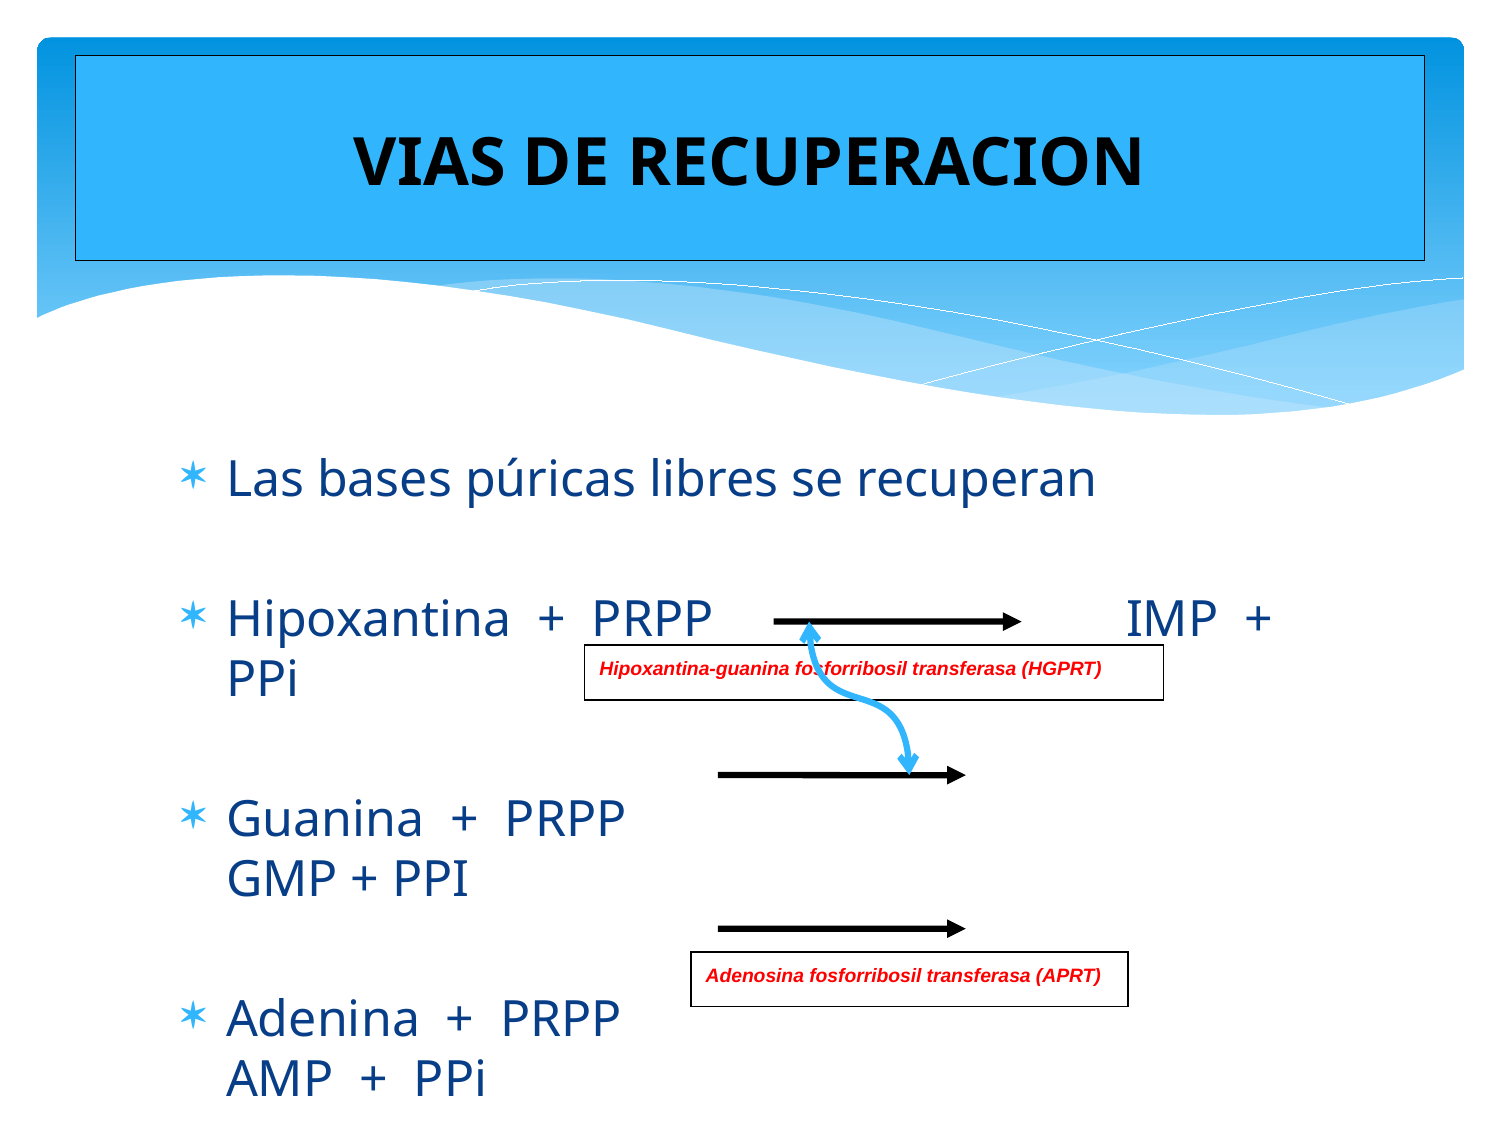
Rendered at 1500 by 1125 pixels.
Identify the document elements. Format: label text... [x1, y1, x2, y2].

text_box [910, 768, 966, 782]
title VIAS DE RECUPERACION [75, 55, 1425, 261]
text_box Hipoxantina-guanina fosforribosil transferasa (HGPRT) [584, 645, 791, 700]
text_box Adenosina fosforribosil transferasa (APRT) [690, 951, 1128, 1007]
list Las bases púricas libres se recuperan Hipoxantina + PRPP IMP + PPi Guanina + PRPP GMP + PPI Adenina + PRPP AMP + PPi [166, 439, 1382, 1006]
text_box [810, 615, 1022, 628]
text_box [782, 647, 937, 749]
text_box [717, 922, 966, 935]
text_box Hipoxantina-guanina fosforribosil transferasa (HGPRT) [928, 645, 1164, 700]
